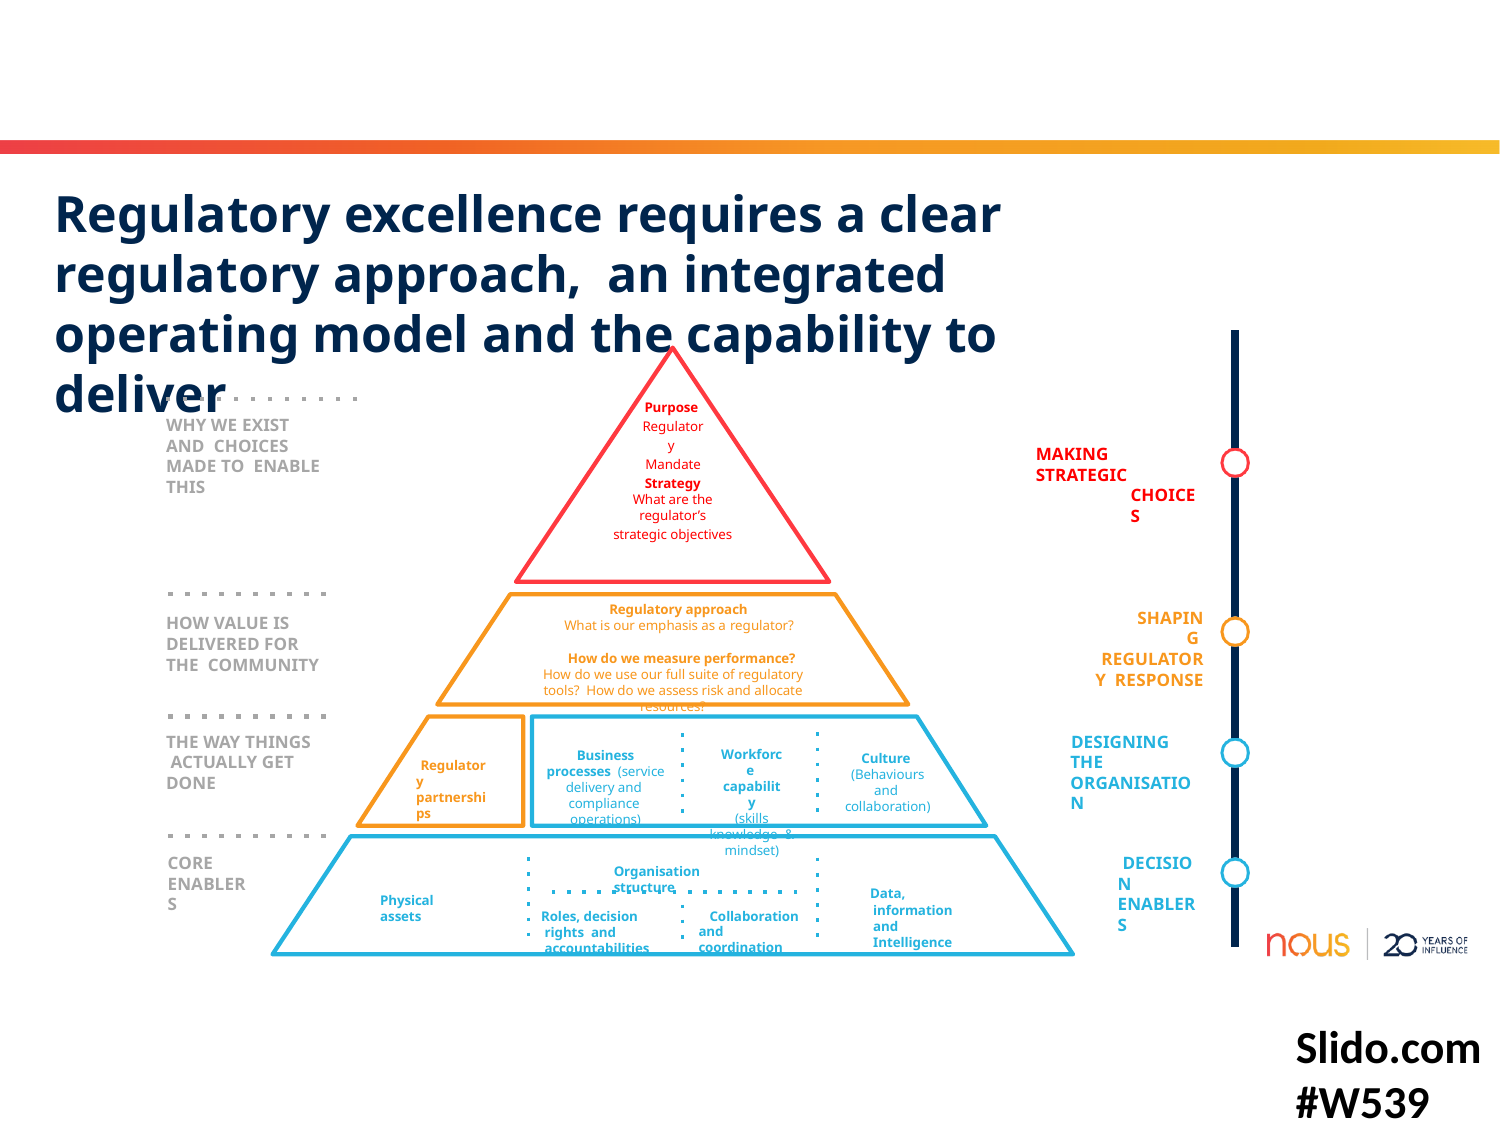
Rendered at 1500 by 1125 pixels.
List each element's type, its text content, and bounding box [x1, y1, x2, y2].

text_box DECISION ENABLERS [1115, 850, 1205, 935]
text_box [1267, 928, 1468, 960]
text_box DESIGNING THE ORGANISATION [1068, 729, 1205, 814]
text_box Organisation structure [612, 861, 751, 895]
text_box [641, 347, 704, 394]
text_box CORE ENABLERS [166, 850, 255, 915]
text_box [1220, 738, 1250, 768]
text_box [357, 716, 524, 826]
text_box [1220, 857, 1250, 888]
text_box Regulatory approach What is our emphasis as a regulator? How do we measure performance? How do we use our full suite of regulatory tools? How do we assess risk and allocate resources? [528, 599, 817, 714]
text_box [437, 594, 909, 705]
text_box HOW VALUE IS DELIVERED FOR THE COMMUNITY [164, 611, 333, 675]
text_box SHAPING REGULATORY RESPONSE [1089, 605, 1205, 690]
text_box Purpose Regulatory Mandate [639, 394, 707, 473]
text_box Physical assets [378, 890, 471, 925]
text_box Strategy What are the regulator’s strategic objectives [599, 473, 746, 543]
text_box Collaboration and coordination [697, 906, 804, 956]
text_box WHY WE EXIST AND CHOICES MADE TO ENABLE THIS [164, 412, 334, 497]
text_box MAKING STRATEGIC CHOICES [1034, 441, 1205, 526]
title Regulatory excellence requires a clear regulatory approach, an integrated operating model and the capability to deliver [53, 181, 1072, 423]
text_box [1220, 448, 1250, 478]
text_box Slido.com #W539 [1281, 1010, 1500, 1125]
text_box [516, 397, 830, 582]
text_box [531, 716, 987, 826]
text_box Roles, decision rights and accountabilities [539, 906, 671, 957]
text_box [272, 836, 1073, 955]
text_box [1220, 616, 1250, 647]
text_box Data, information and Intelligence [868, 884, 978, 950]
text_box [0, 140, 1500, 154]
text_box THE WAY THINGS ACTUALLY GET DONE [164, 729, 314, 793]
text_box Workforce capability (skills knowledge & mindset) [700, 826, 803, 859]
